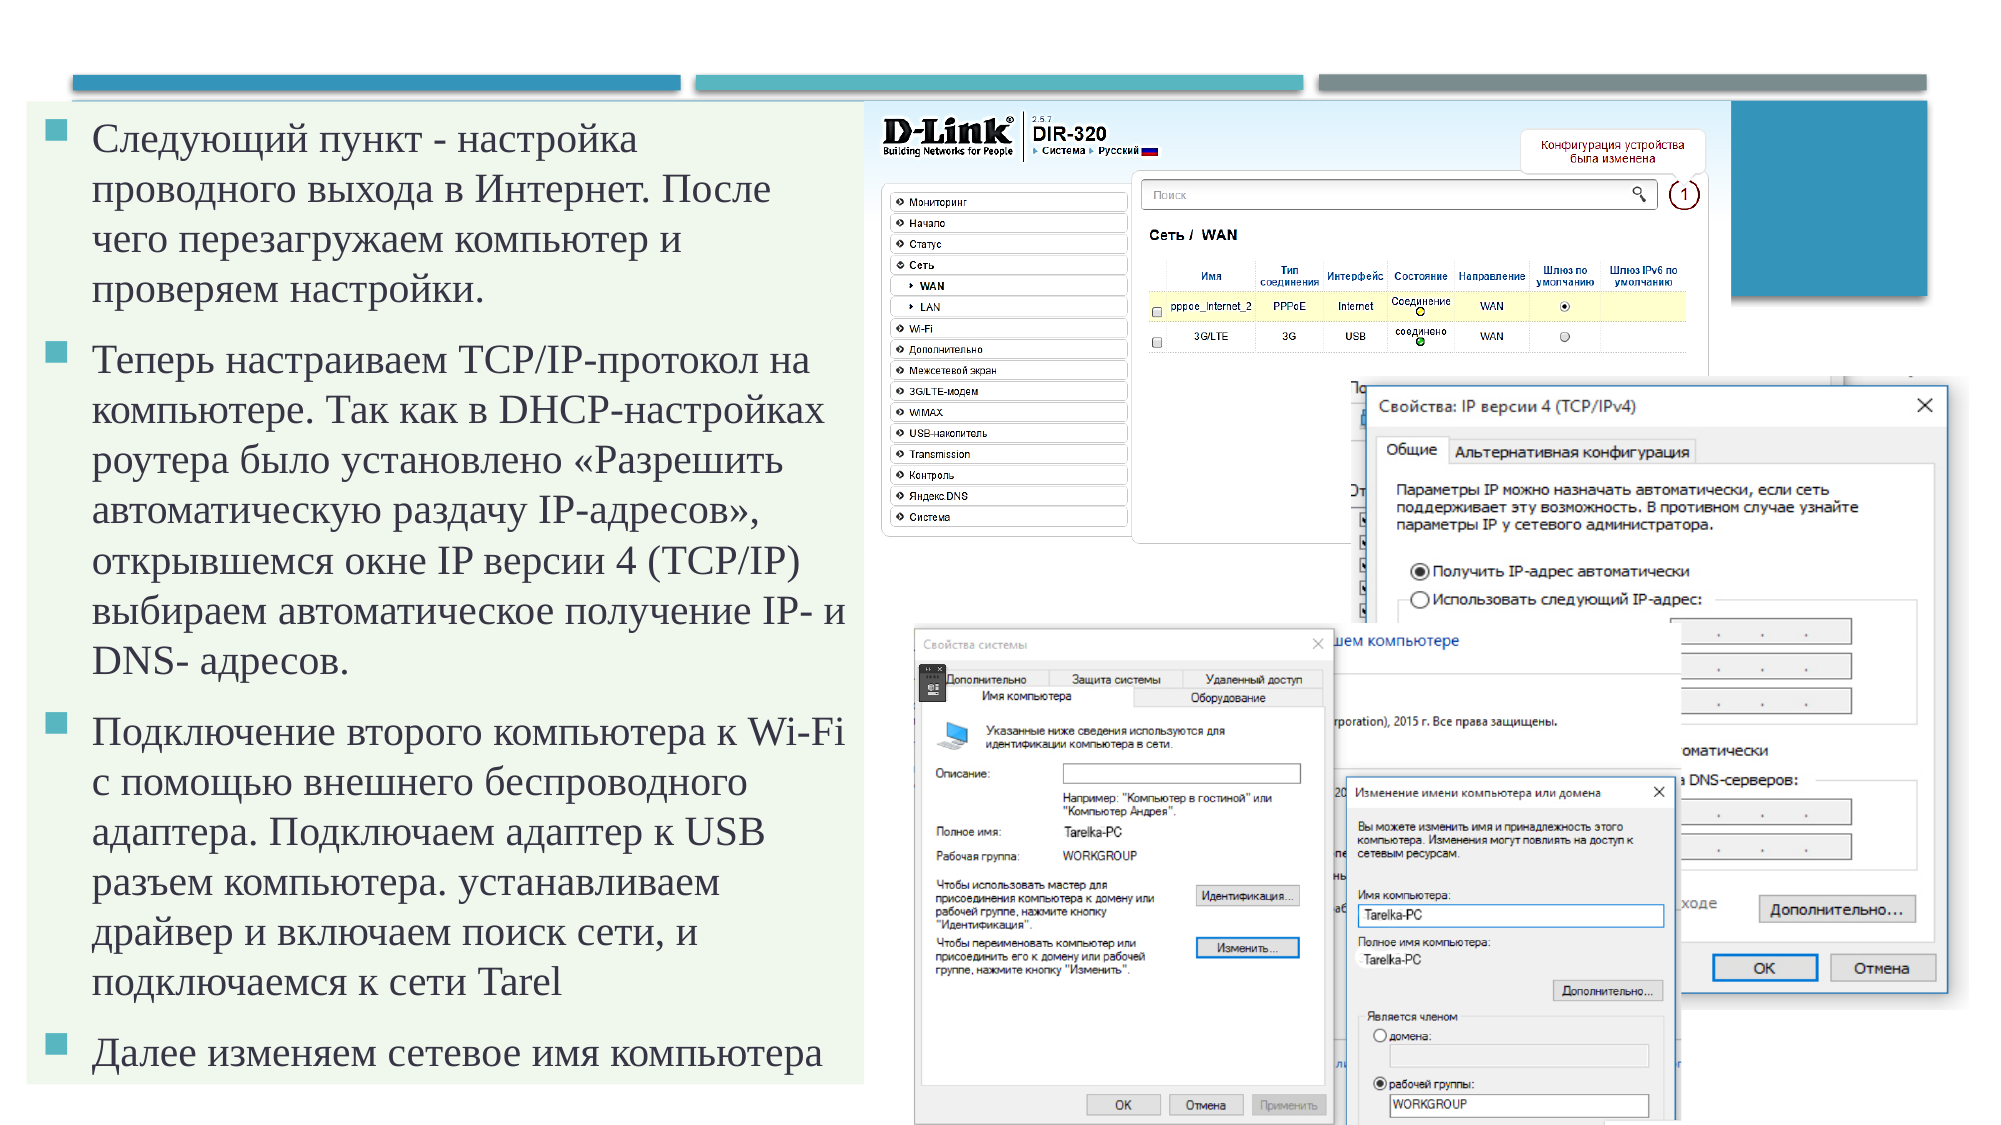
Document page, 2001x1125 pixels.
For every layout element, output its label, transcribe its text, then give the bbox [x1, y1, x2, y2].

list Следующий пункт - настройка проводного выхода в Интернет. После чего перезагружаем компьютер и проверяем настройки. Теперь настраиваем TCP/IP-протокол на компьютере. Так как в DHCP-настройках роутера было установлено «Разрешить автоматическую раздачу IP-адресов», открывшемся окне IP версии 4 (TCP/IP) выбираем автоматическое получение IP- и DNS- адресов. Подключение второго компьютера к Wi-Fi с помощью внешнего беспроводного адаптера. Подключаем адаптер к USB разъем компьютера. устанавливаем драйвер и включаем поиск сети, и подключаемся к сети Tarel Далее изменяем сетевое имя компьютера [26, 101, 865, 1085]
picture [863, 100, 1970, 1125]
